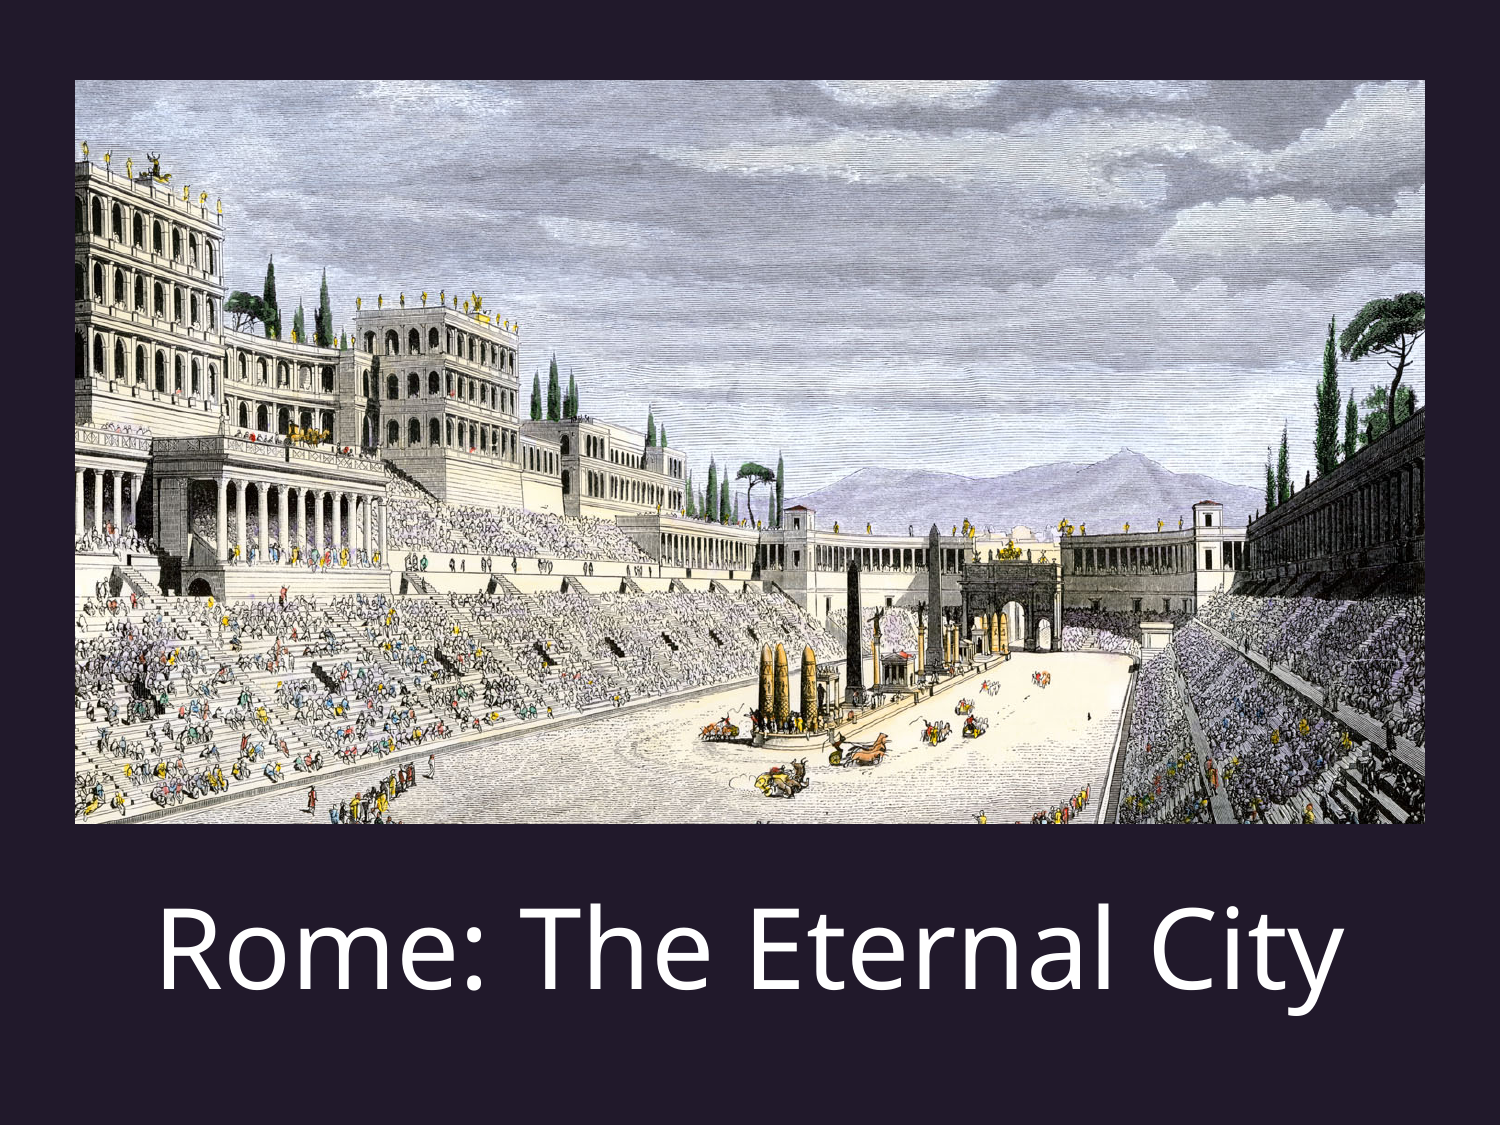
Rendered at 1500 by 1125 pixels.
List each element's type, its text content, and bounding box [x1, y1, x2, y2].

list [74, 80, 1426, 824]
title Rome: The Eternal City [75, 850, 1425, 1039]
